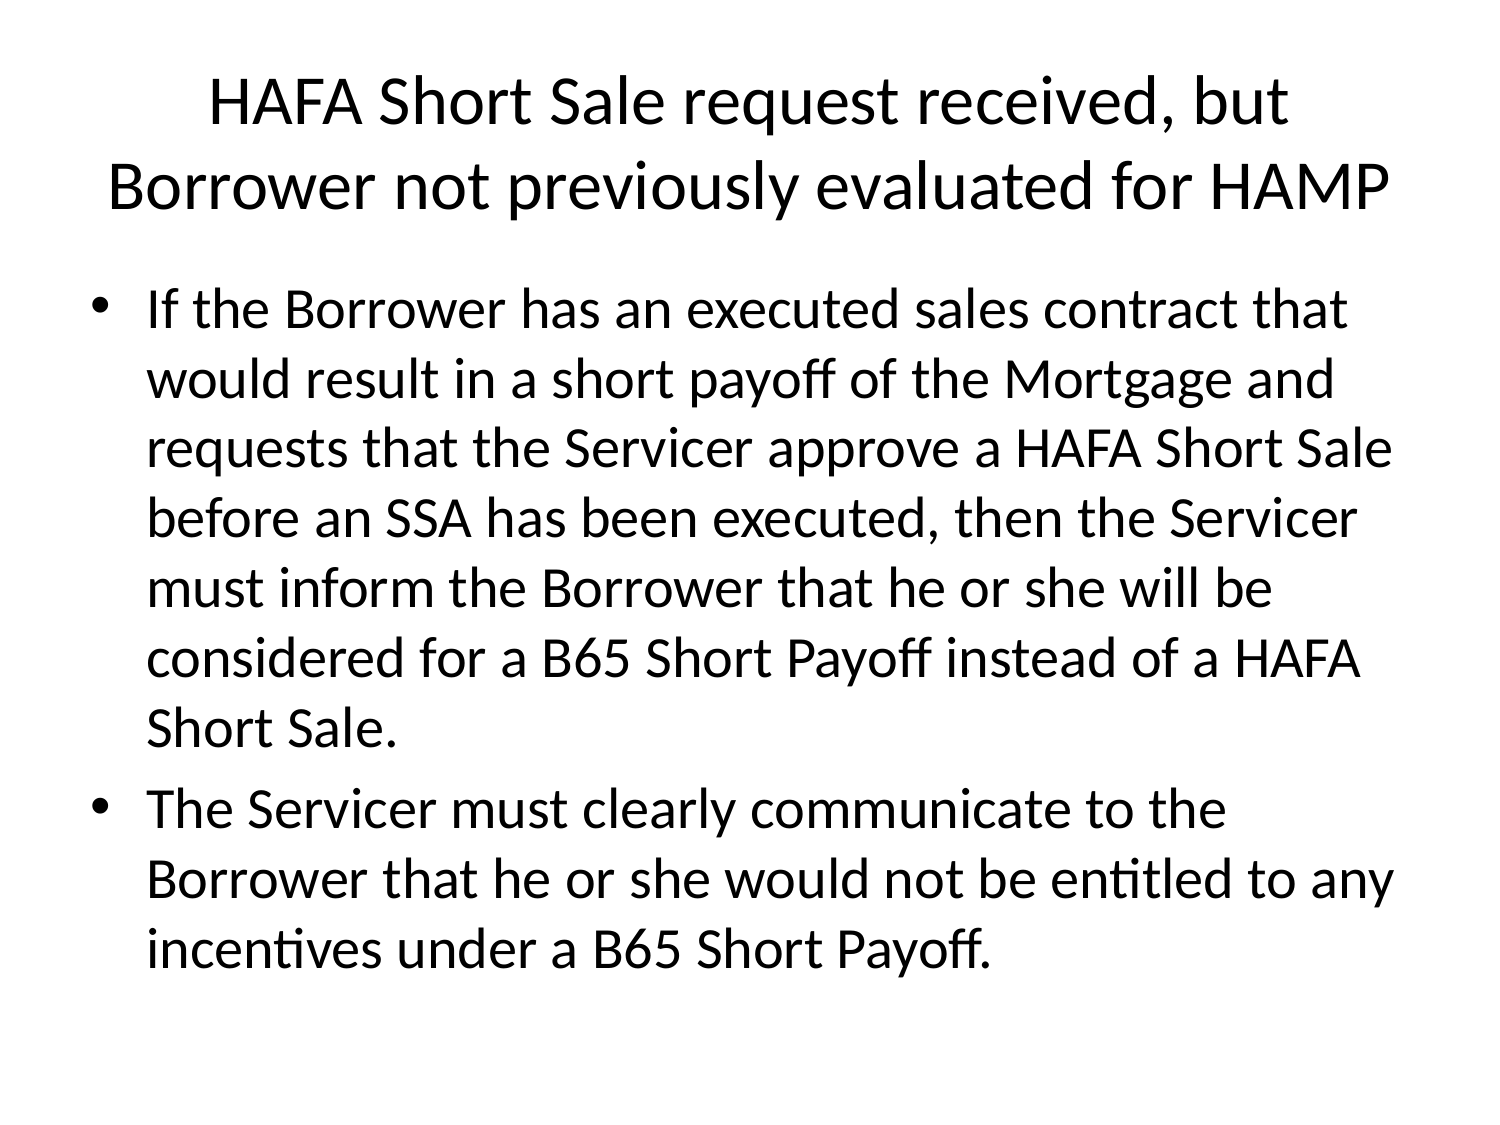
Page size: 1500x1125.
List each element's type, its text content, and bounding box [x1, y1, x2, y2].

title HAFA Short Sale request received, but Borrower not previously evaluated for HAMP [75, 45, 1425, 233]
list If the Borrower has an executed sales contract that would result in a short payoff of the Mortgage and requests that the Servicer approve a HAFA Short Sale before an SSA has been executed, then the Servicer must inform the Borrower that he or she will be considered for a B65 Short Payoff instead of a HAFA Short Sale. The Servicer must clearly communicate to the Borrower that he or she would not be entitled to any incentives under a B65 Short Payoff. [75, 262, 1425, 1005]
